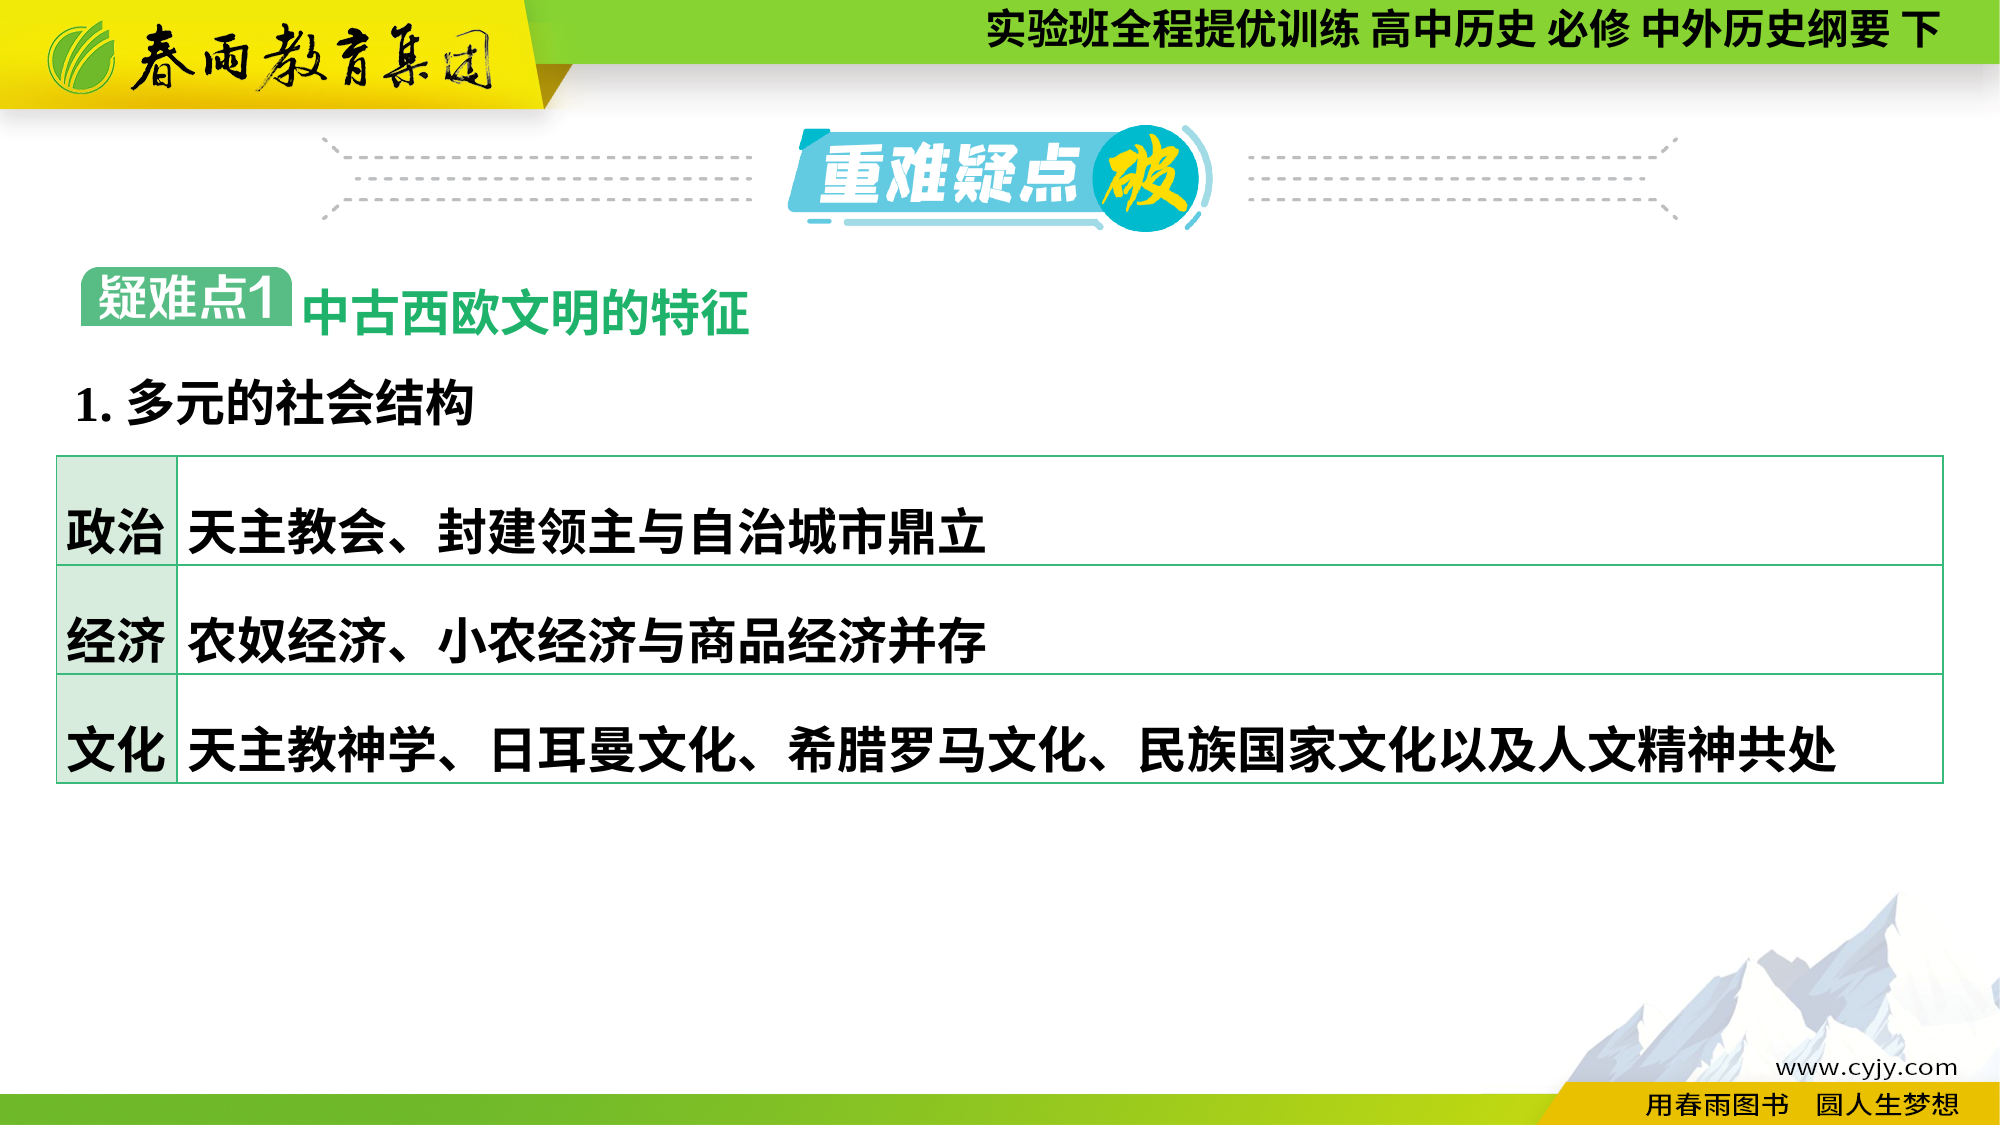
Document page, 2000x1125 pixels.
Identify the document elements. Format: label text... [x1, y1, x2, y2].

list 中古西欧文明的特征 1.多元的社会结构 [59, 243, 1944, 429]
table_cell 经济 [57, 566, 176, 673]
table_header 天主教会、封建领主与自治城市鼎立 [178, 457, 1942, 564]
table_cell 天主教神学、日耳曼文化、希腊罗马文化、民族国家文化以及人文精神共处 [178, 675, 1942, 782]
table_cell 文化 [57, 675, 176, 782]
picture [0, 0, 2000, 1125]
table_header 政治 [57, 457, 176, 564]
table_cell 农奴经济、小农经济与商品经济并存 [178, 566, 1942, 673]
